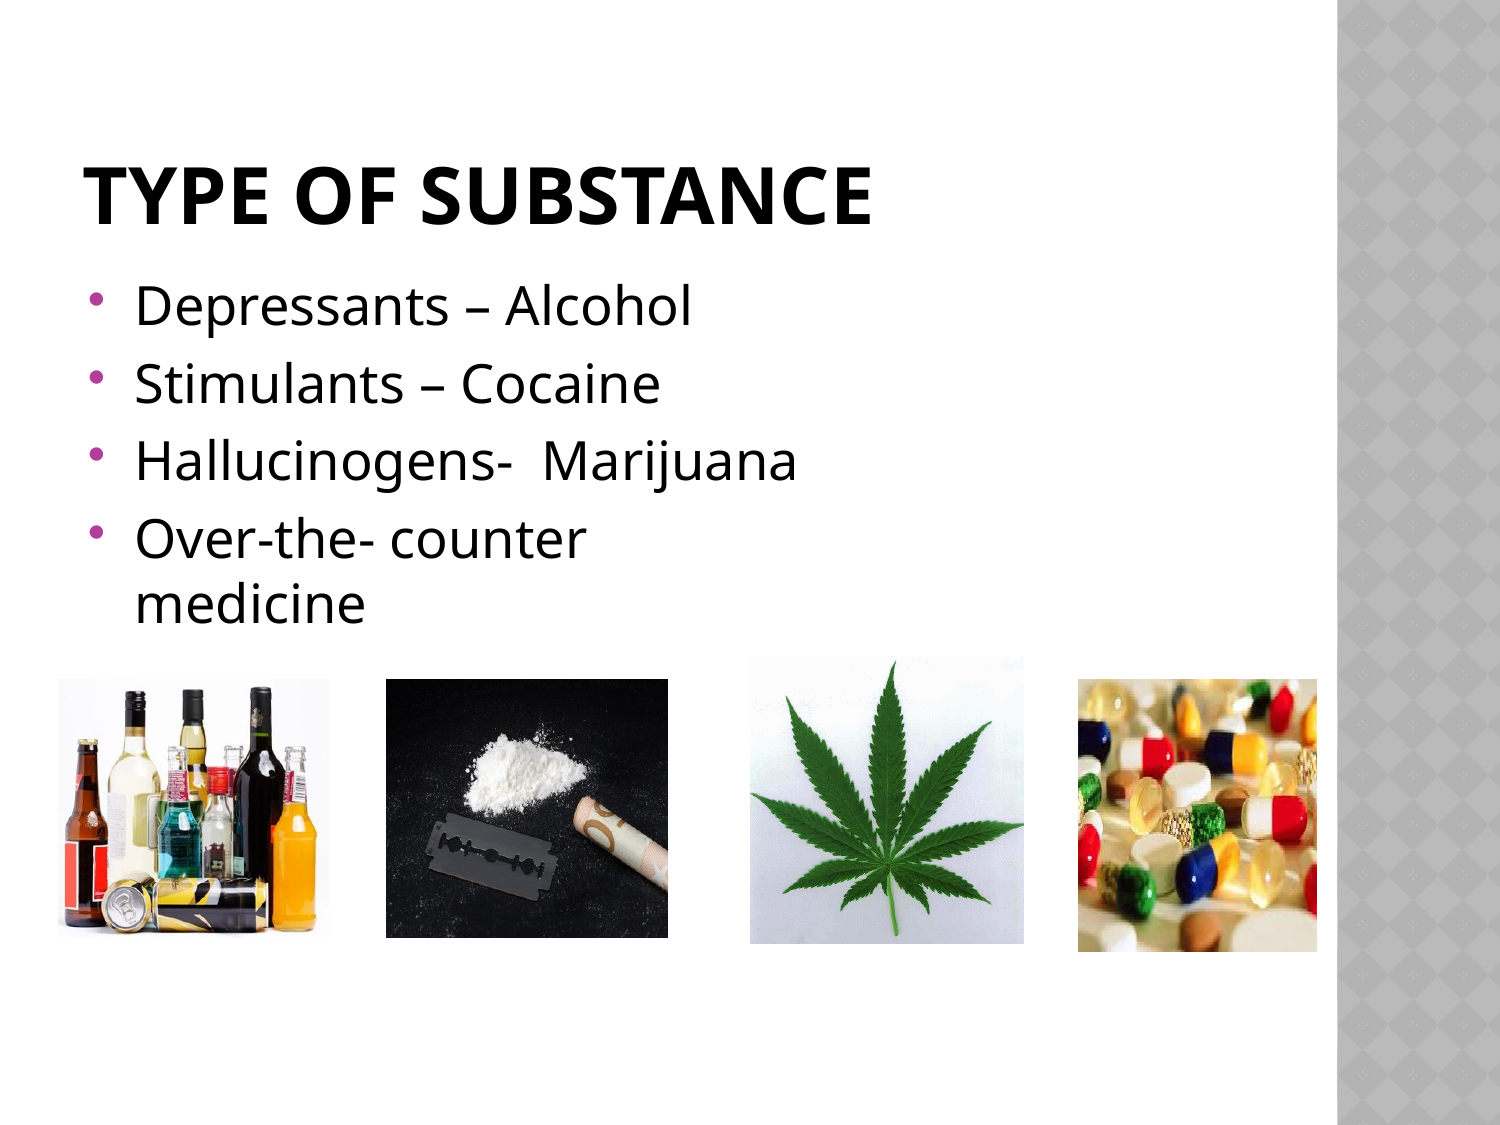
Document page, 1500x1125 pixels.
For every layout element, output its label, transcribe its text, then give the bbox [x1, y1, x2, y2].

picture [386, 679, 669, 938]
picture [749, 655, 1024, 945]
picture [1077, 679, 1317, 952]
title Type of substance [75, 52, 1263, 240]
picture [58, 679, 329, 938]
list Depressants – Alcohol Stimulants – Cocaine Hallucinogens- Marijuana Over-the- counter medicine [75, 264, 844, 1032]
